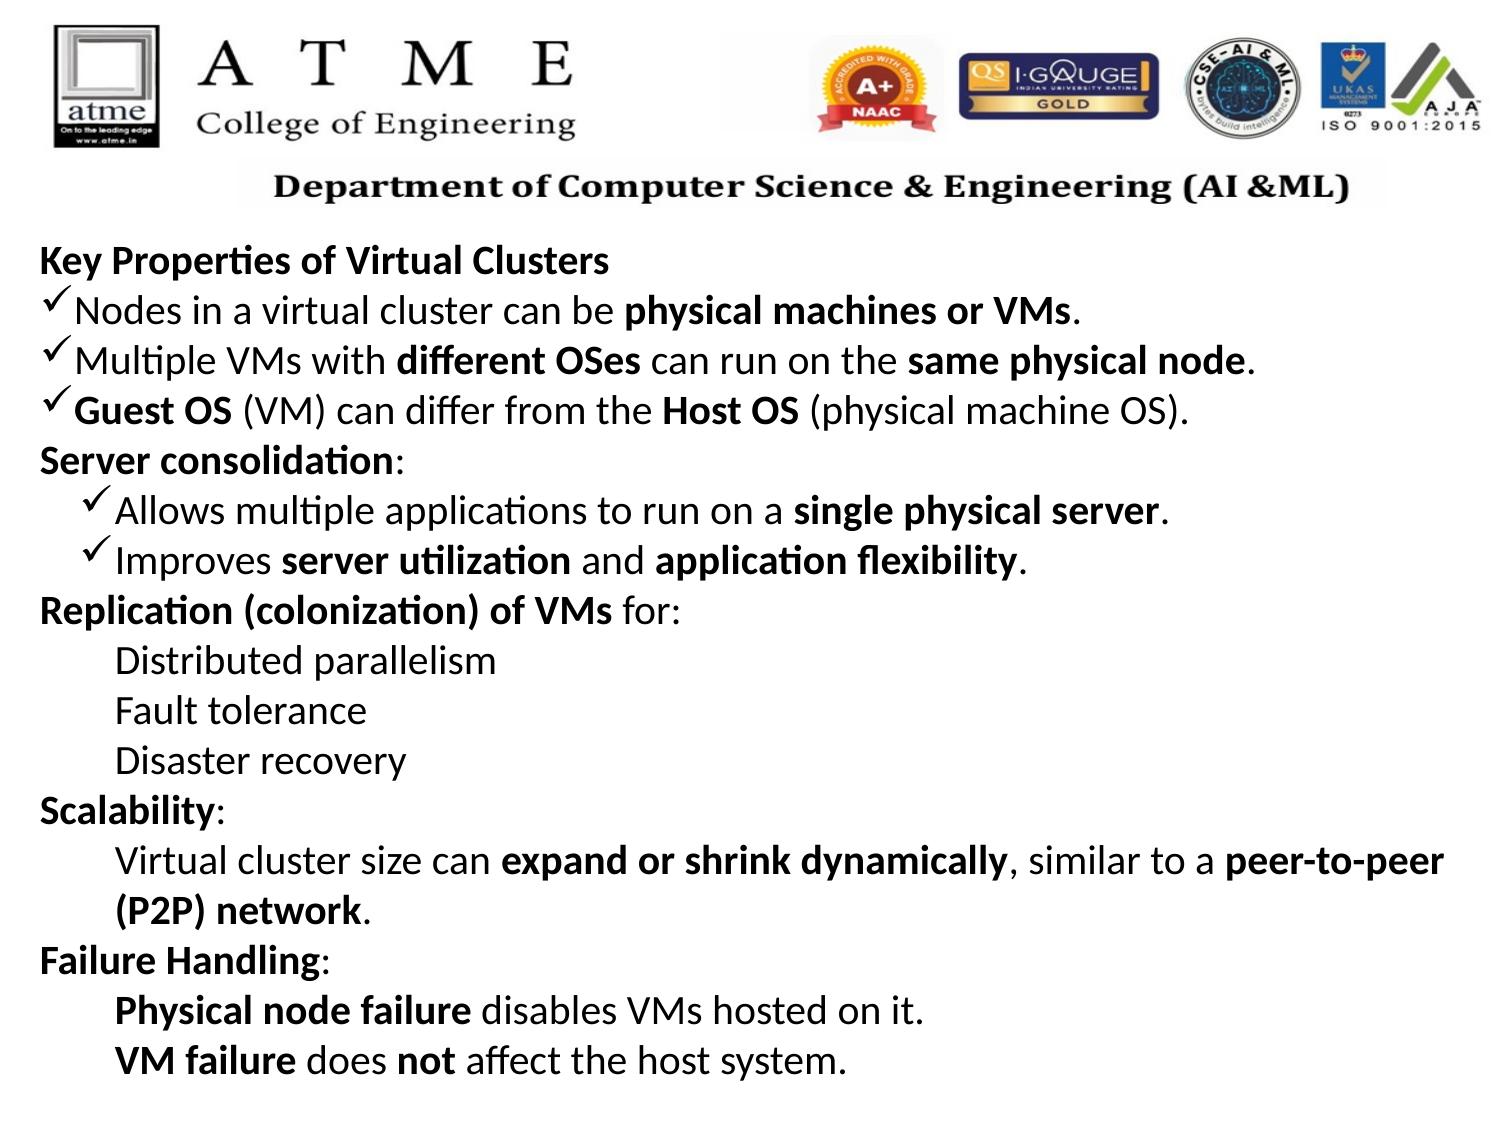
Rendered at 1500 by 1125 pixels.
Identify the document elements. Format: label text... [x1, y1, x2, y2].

text_box Key Properties of Virtual Clusters Nodes in a virtual cluster can be physical machines or VMs. Multiple VMs with different OSes can run on the same physical node. Guest OS (VM) can differ from the Host OS (physical machine OS). Server consolidation: Allows multiple applications to run on a single physical server. Improves server utilization and application flexibility. Replication (colonization) of VMs for: Distributed parallelism Fault tolerance Disaster recovery Scalability: Virtual cluster size can expand or shrink dynamically, similar to a peer-to-peer (P2P) network. Failure Handling: Physical node failure disables VMs hosted on it. VM failure does not affect the host system. [24, 232, 1500, 1091]
picture [24, 0, 1500, 226]
